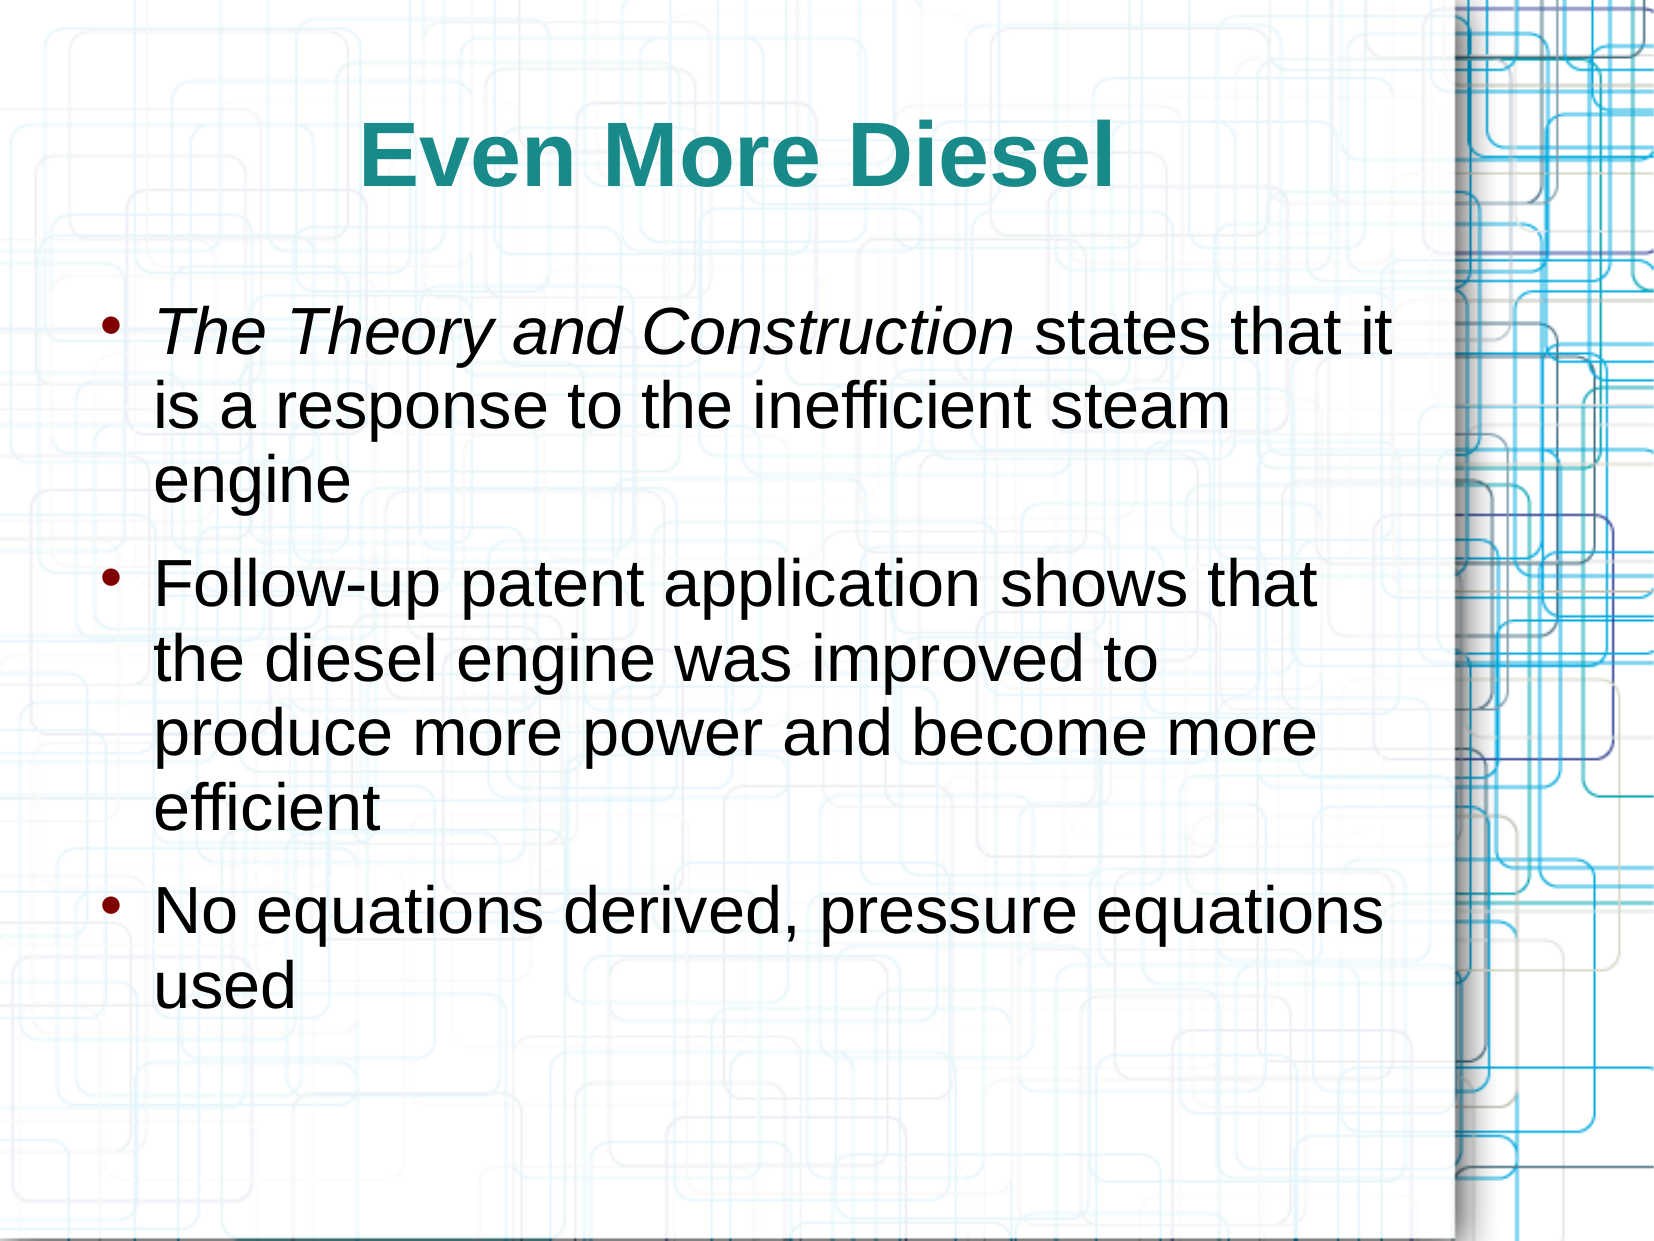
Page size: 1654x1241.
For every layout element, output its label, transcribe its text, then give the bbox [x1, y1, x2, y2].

list The Theory and Construction states that it is a response to the inefficient steam engine Follow-up patent application shows that the diesel engine was improved to produce more power and become more efficient No equations derived, pressure equations used [82, 289, 1418, 1109]
picture [0, 0, 1654, 1241]
title Even More Diesel [58, 49, 1418, 257]
